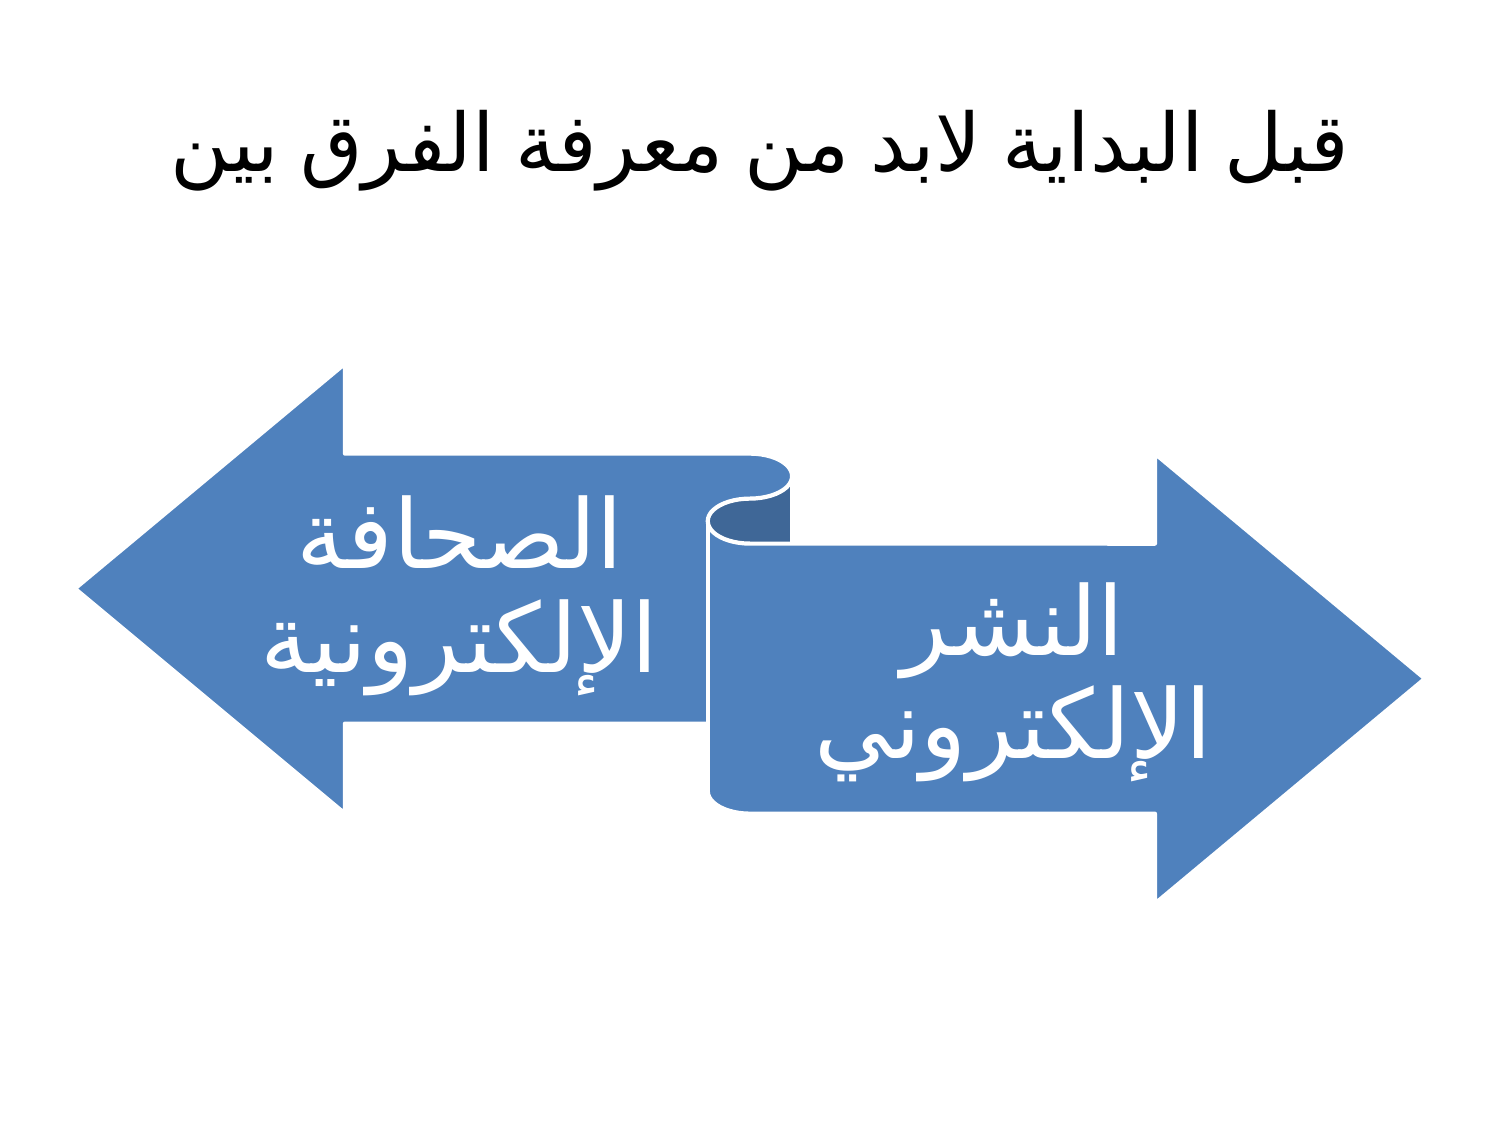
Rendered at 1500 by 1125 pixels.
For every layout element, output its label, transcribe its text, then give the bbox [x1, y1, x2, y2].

title قبل البداية لابد من معرفة الفرق بين [75, 45, 1425, 233]
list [74, 262, 1426, 1006]
